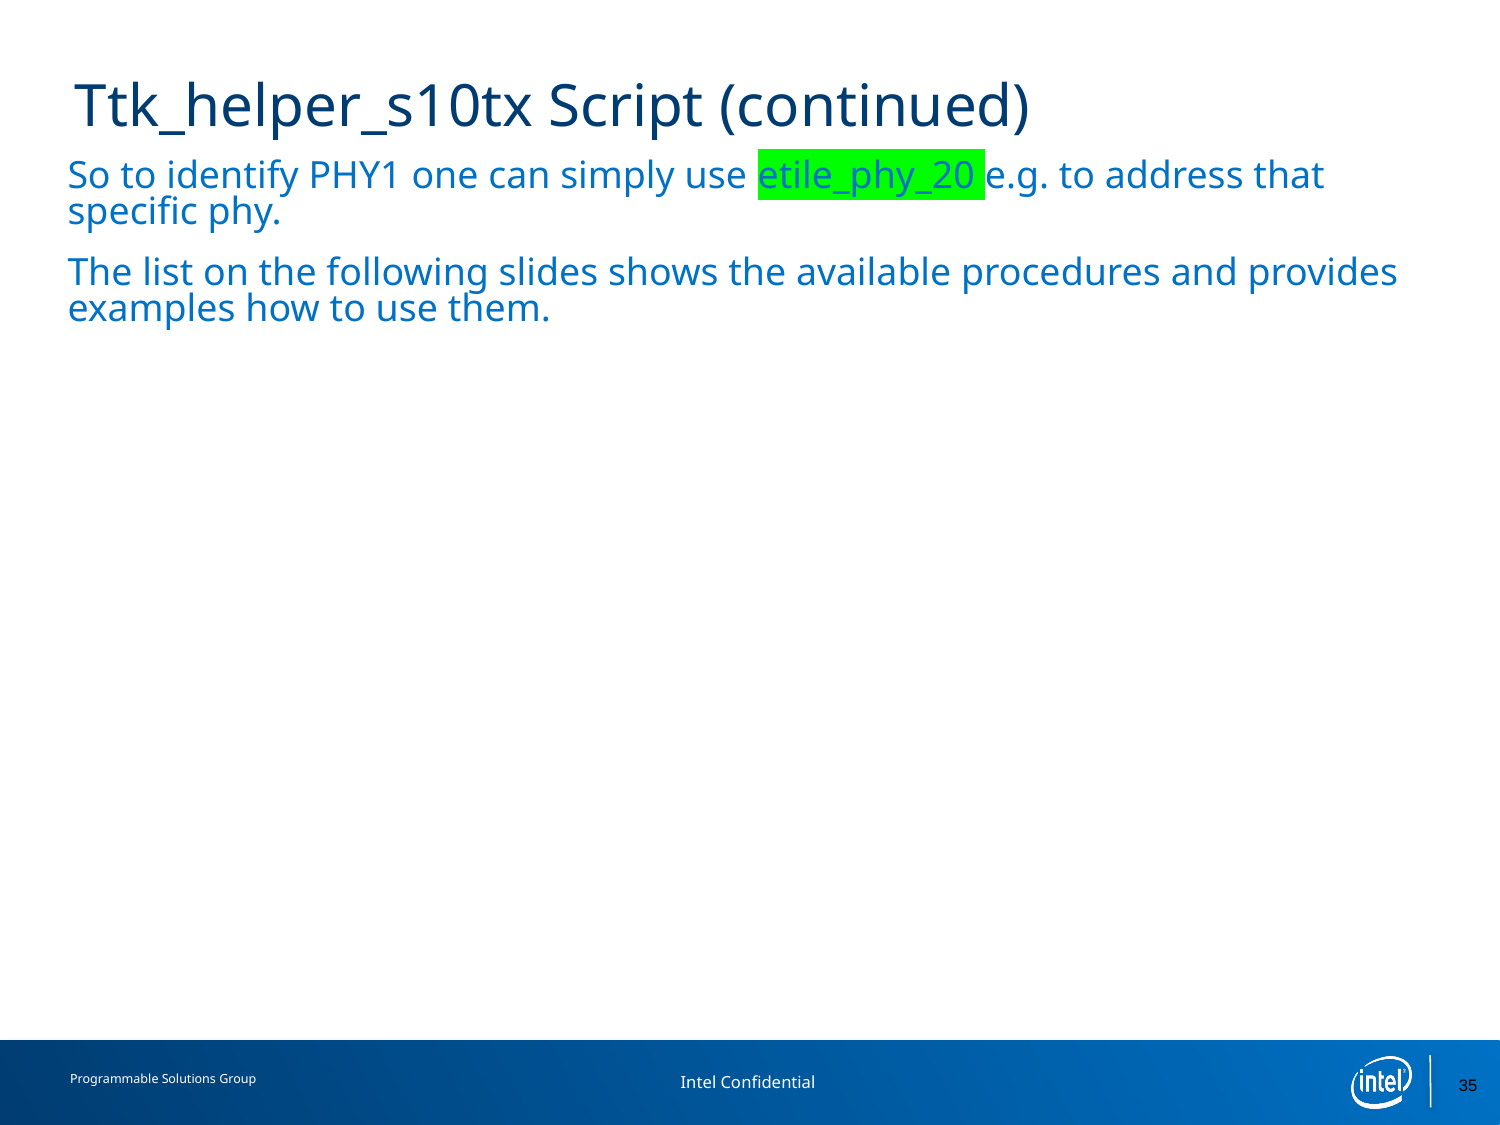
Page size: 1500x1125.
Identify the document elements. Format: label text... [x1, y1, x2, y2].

title Ttk_helper_s10tx Script (continued) [74, 67, 1425, 159]
list So to identify PHY1 one can simply use etile_phy_20 e.g. to address that specific phy. The list on the following slides shows the available procedures and provides examples how to use them. [67, 159, 1463, 1033]
slide_number 35 [1127, 1055, 1478, 1116]
